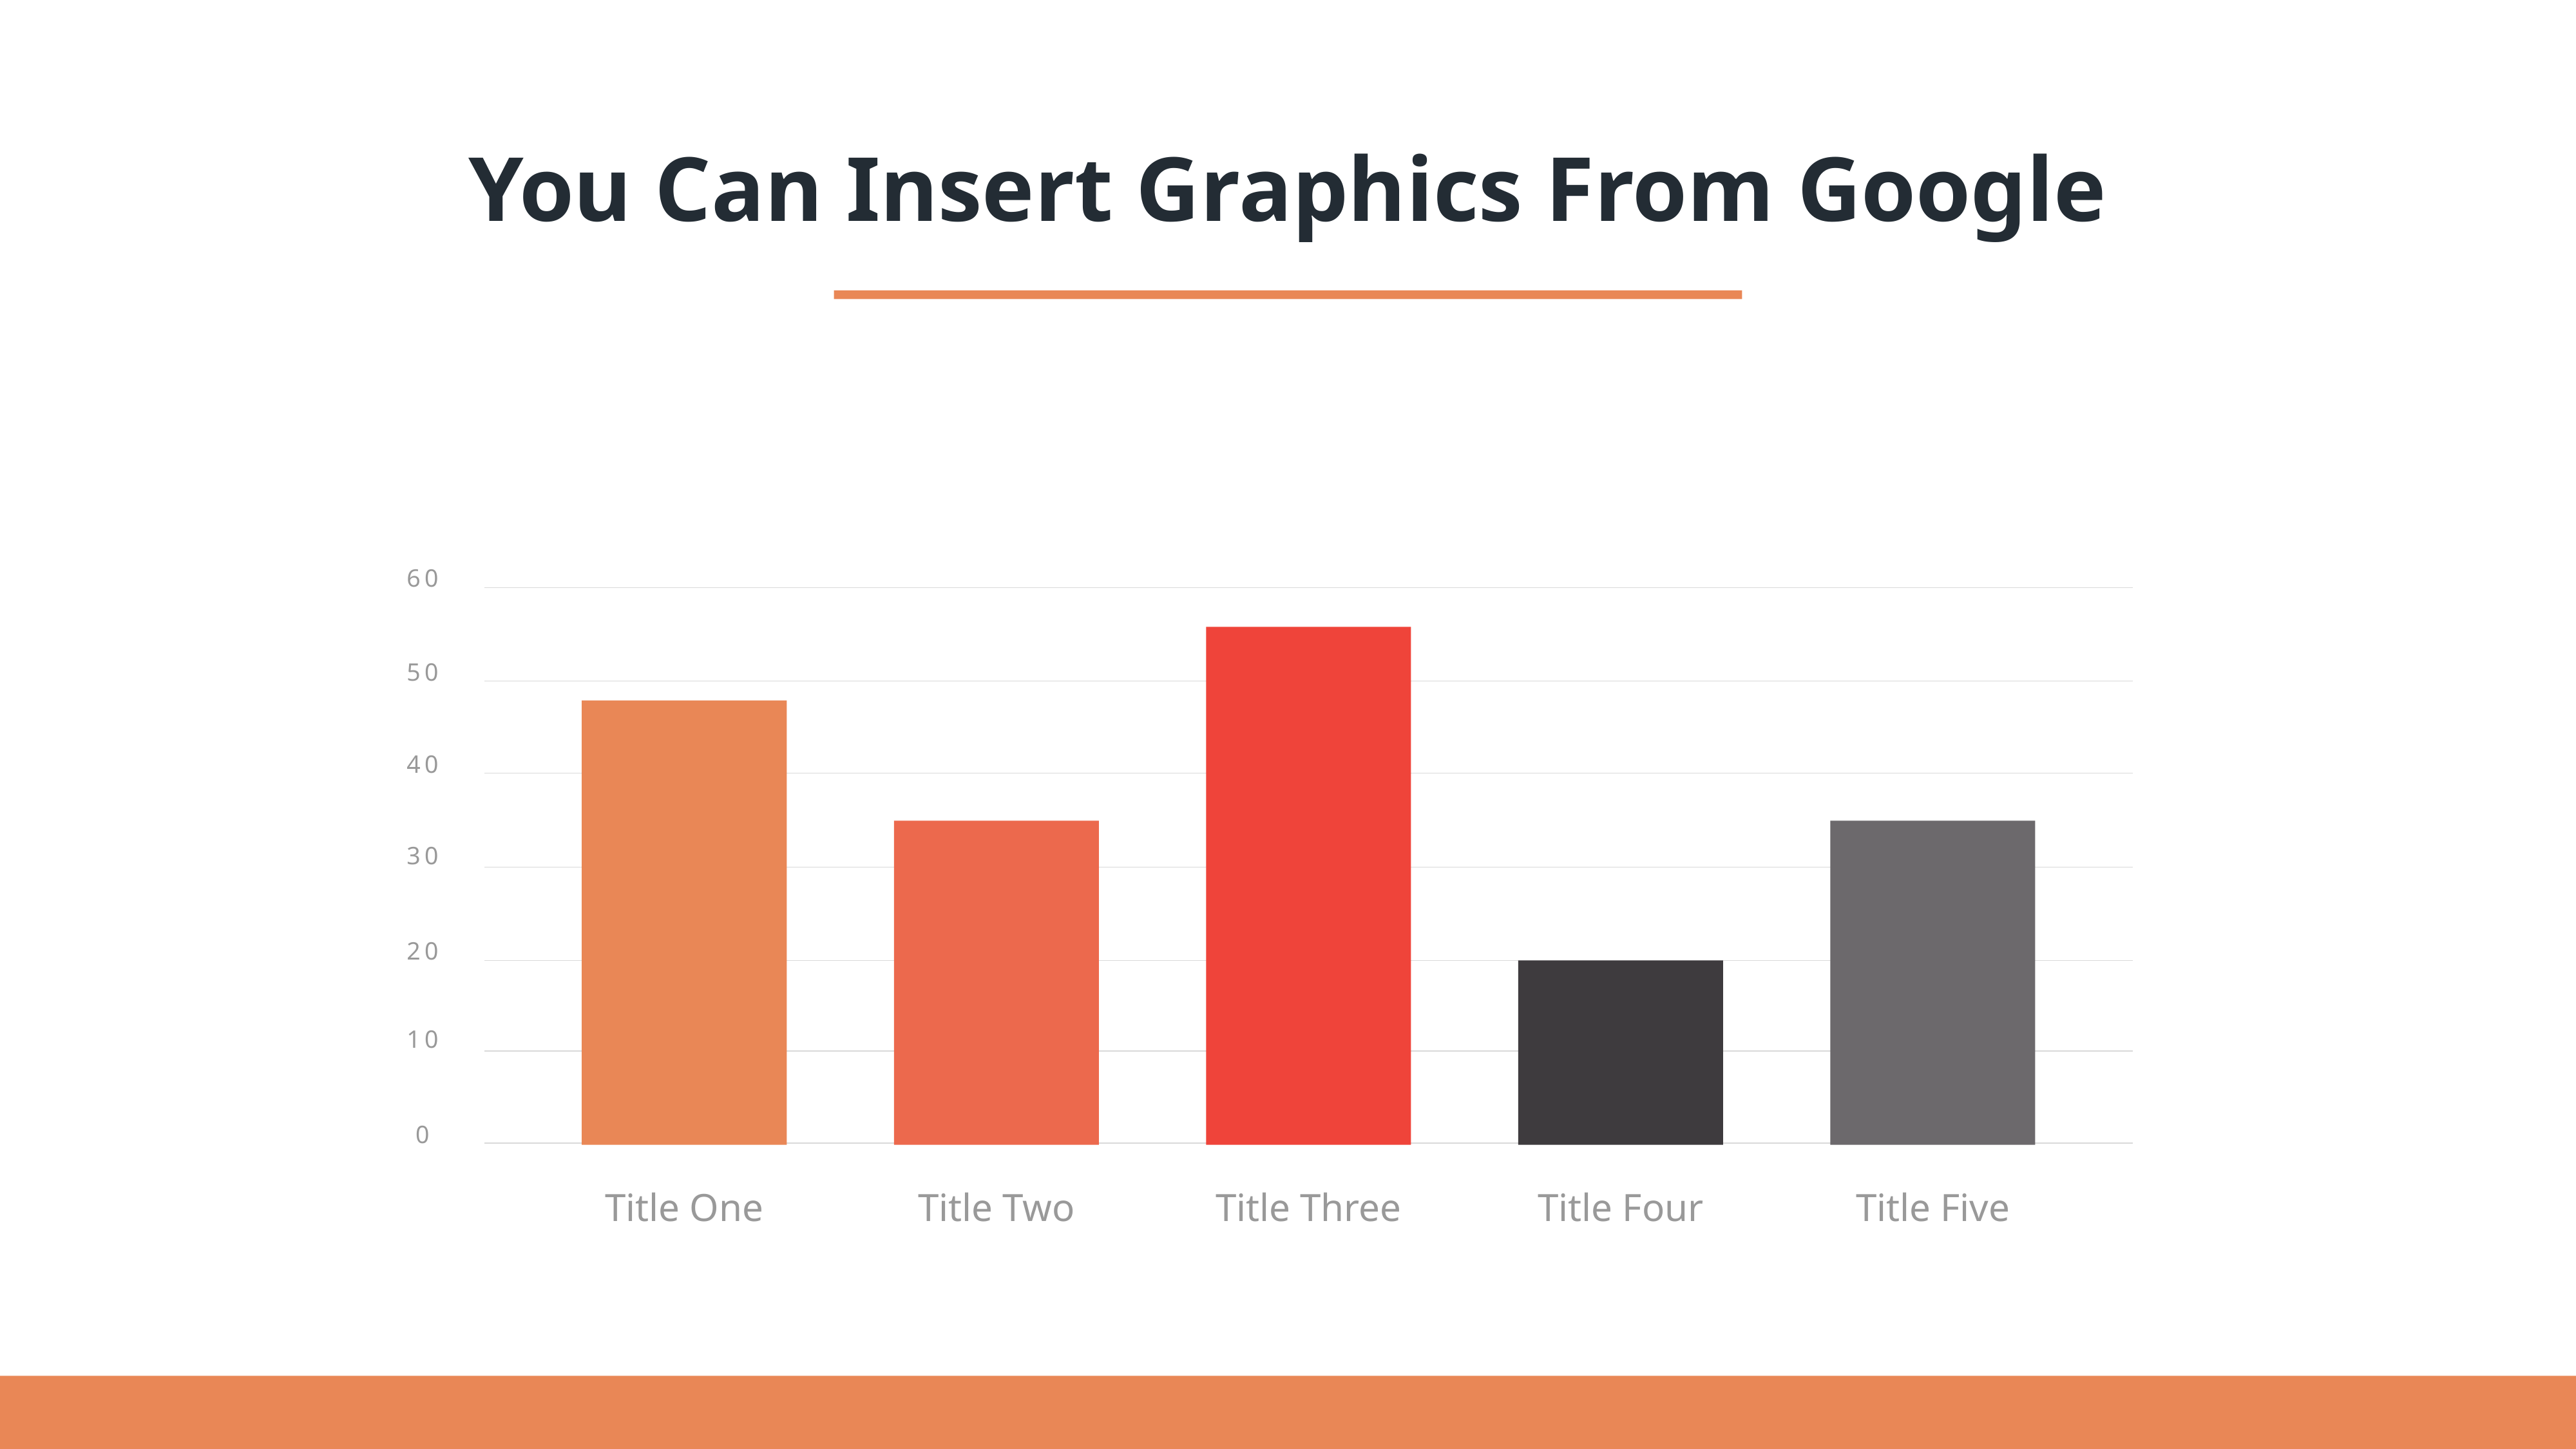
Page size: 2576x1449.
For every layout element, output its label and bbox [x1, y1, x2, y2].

text_box [443, 128, 2133, 299]
text_box [0, 1375, 2576, 1449]
text_box [384, 558, 2133, 1227]
